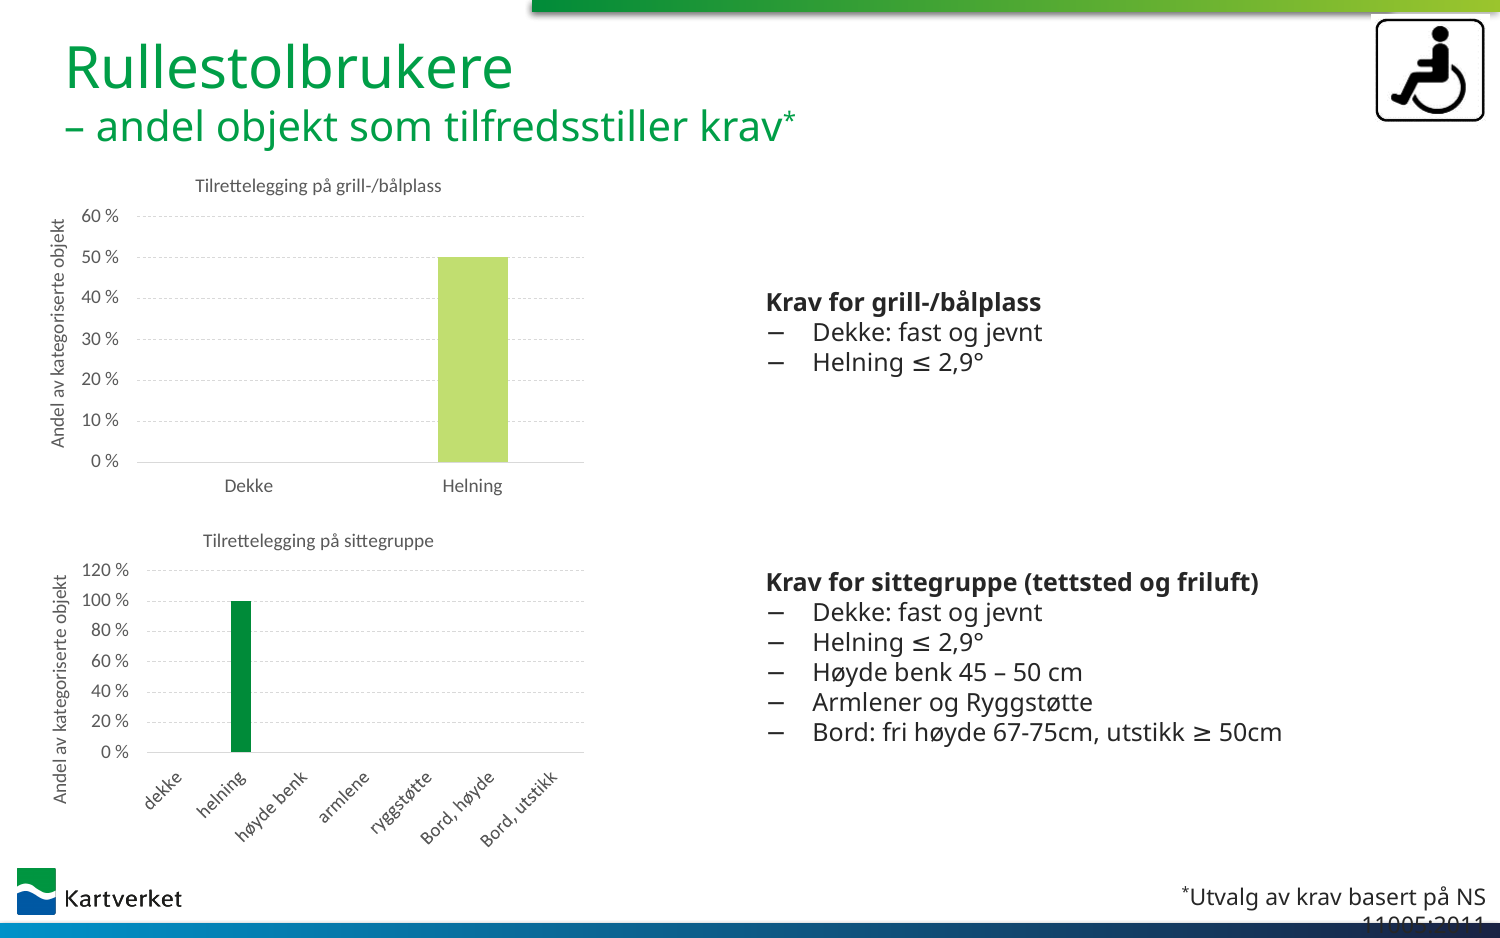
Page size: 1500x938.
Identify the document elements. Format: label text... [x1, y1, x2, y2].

text_box Krav for grill-/bålplass Dekke: fast og jevnt Helning ≤ 2,9° [750, 279, 1452, 384]
picture [1371, 13, 1491, 127]
text_box Rullestolbrukere – andel objekt som tilfredsstiller krav* [49, 14, 1431, 158]
text_box *Utvalg av krav basert på NS 11005:2011 [1068, 873, 1500, 938]
text_box Krav for sittegruppe (tettsted og friluft) Dekke: fast og jevnt Helning ≤ 2,9° Høyde benk 45 – 50 cm Armlener og Ryggstøtte Bord: fri høyde 67-75cm, utstikk ≥ 50cm [750, 559, 1500, 754]
picture [41, 520, 596, 859]
picture [41, 166, 596, 505]
